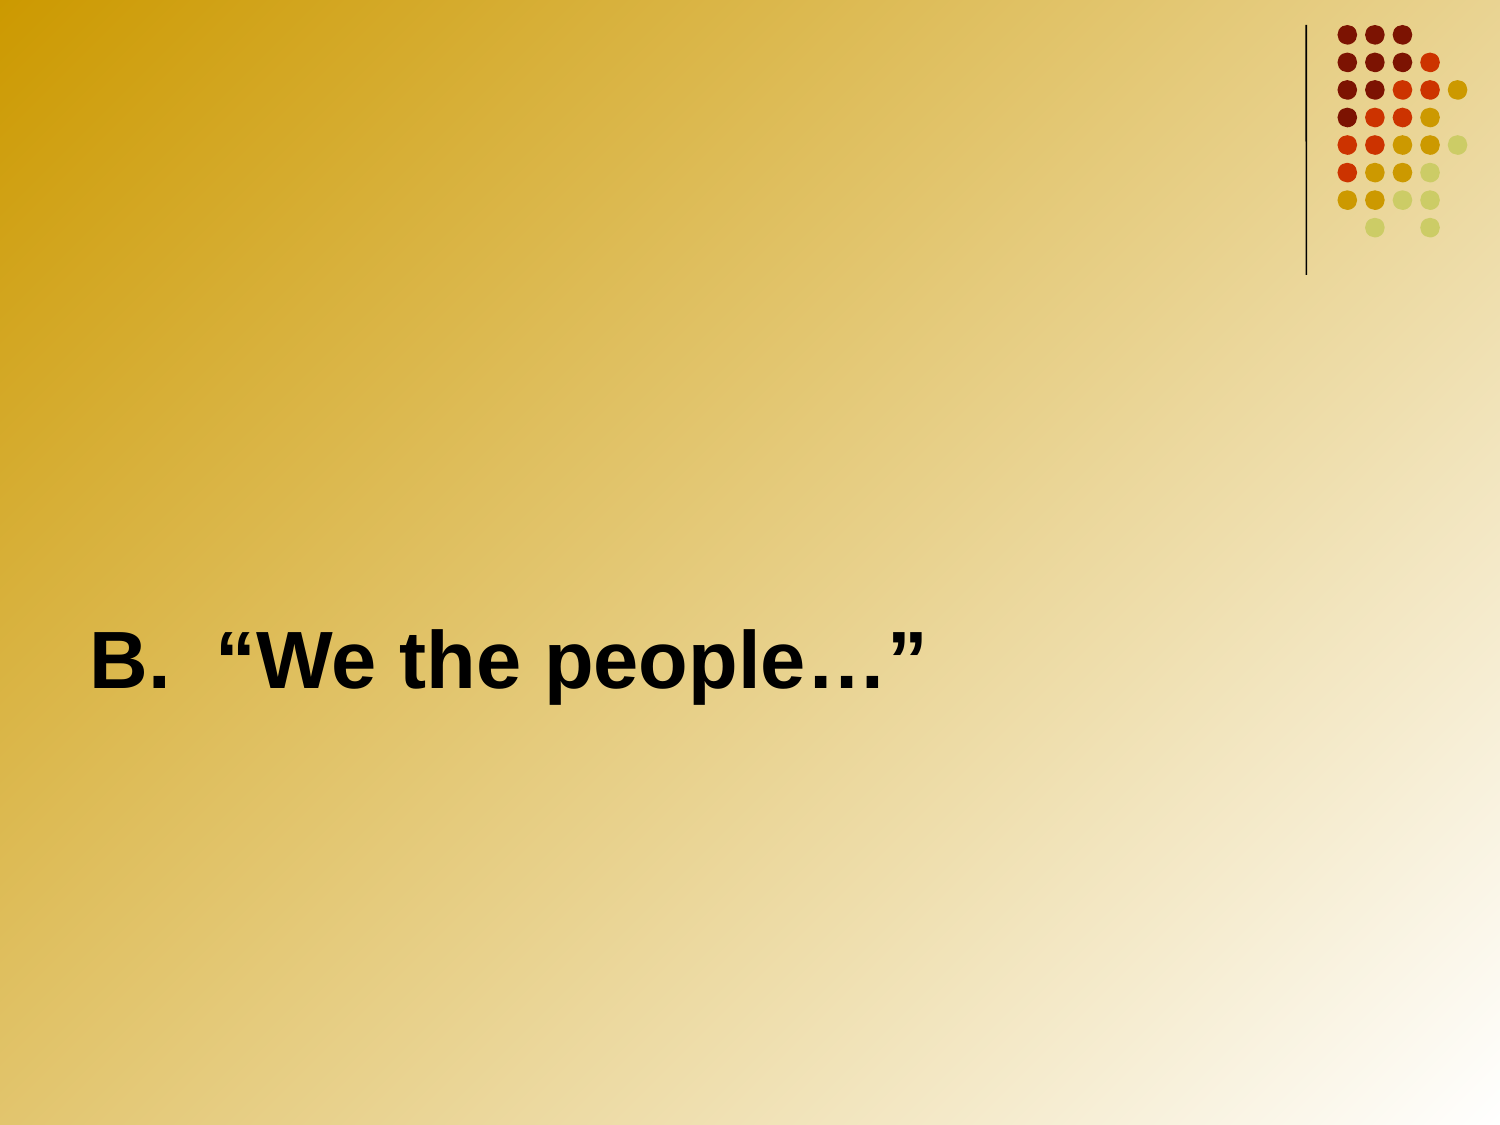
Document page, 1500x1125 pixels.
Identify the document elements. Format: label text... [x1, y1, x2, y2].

text_box B. “We the people…” [75, 499, 1313, 713]
